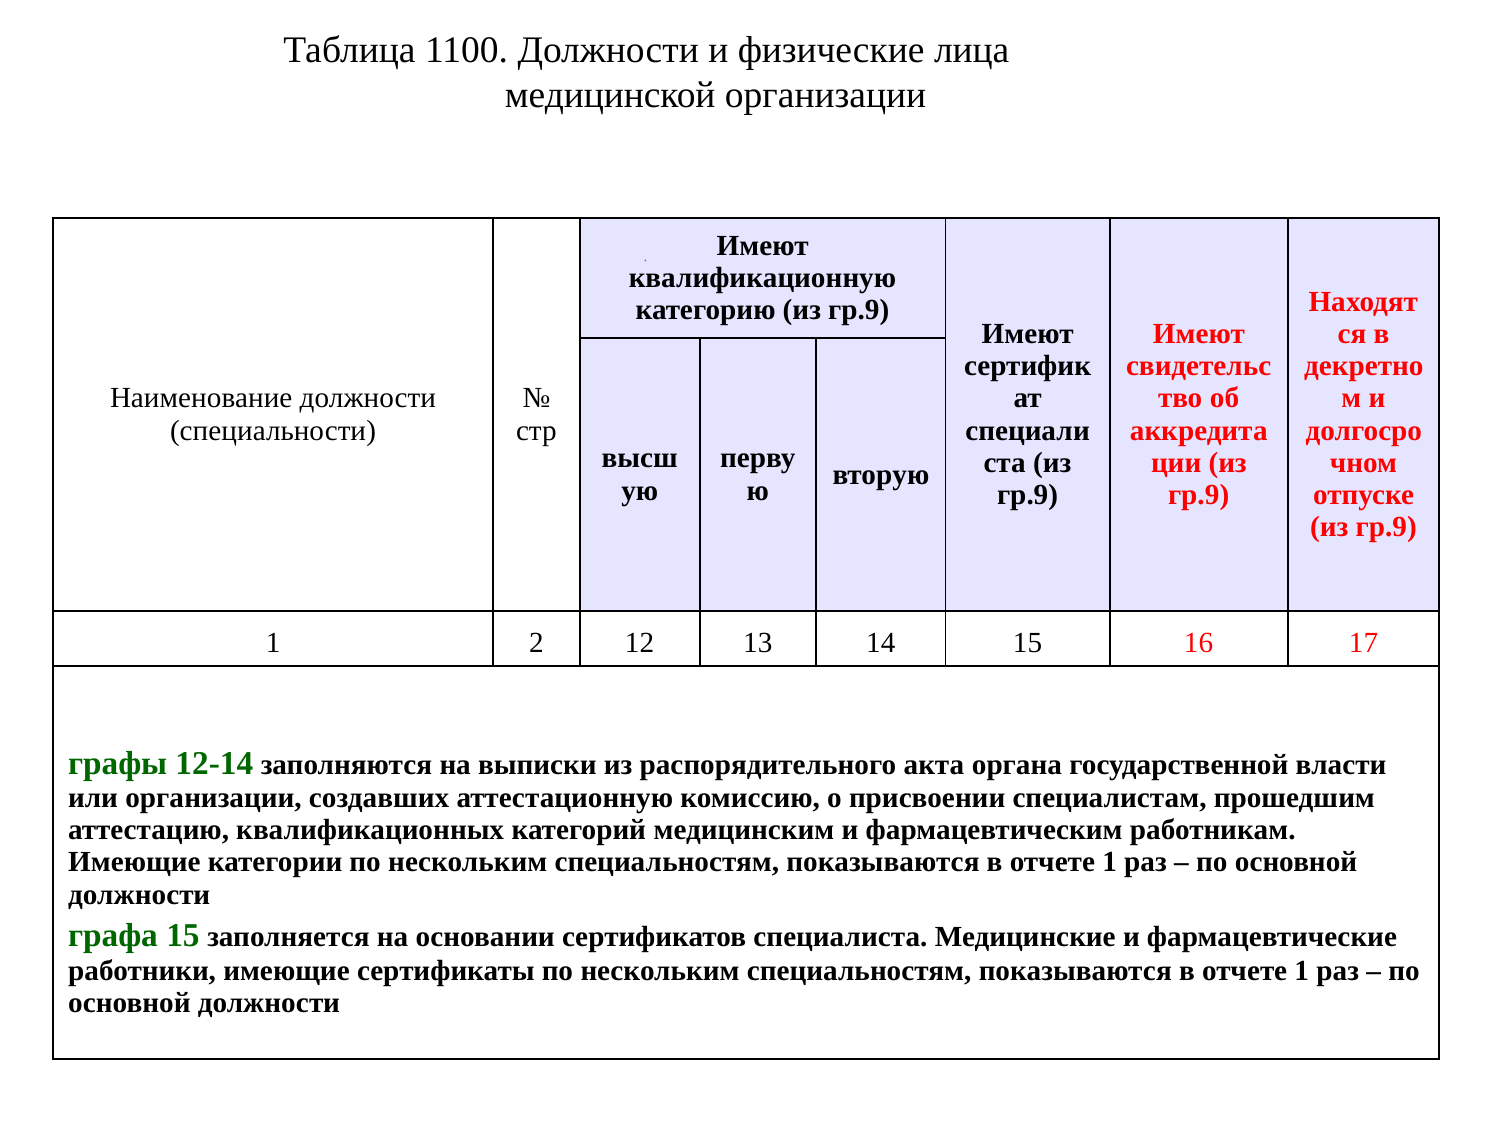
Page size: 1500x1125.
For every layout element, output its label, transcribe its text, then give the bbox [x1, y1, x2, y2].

table_cell вторую [817, 339, 945, 610]
table_cell 1 [54, 612, 492, 665]
table_header № стр [494, 219, 579, 610]
table_cell 14 [817, 612, 945, 665]
table_cell 2 [494, 612, 579, 665]
table_header Имеют квалификационную категорию (из гр.9) [581, 219, 945, 337]
table_cell высшую [581, 339, 699, 610]
table_header Находятся в декретном и долгосрочном отпуске (из гр.9) [1289, 219, 1438, 610]
table_header Имеют свидетельство об аккредитации (из гр.9) [1111, 219, 1287, 610]
table_cell 13 [701, 612, 815, 665]
table_header Имеют сертификат специалиста (из гр.9) [946, 219, 1109, 610]
table_cell 17 [1289, 612, 1438, 665]
table_header Наименование должности (специальности) [54, 219, 492, 610]
table_cell первую [701, 339, 815, 610]
table_cell 15 [946, 612, 1109, 665]
table_cell графы 12-14 заполняются на выписки из распорядительного акта органа государственной власти или организации, создавших аттестационную комиссию, о присвоении специалистам, прошедшим аттестацию, квалификационных категорий медицинским и фармацевтическим работникам. Имеющие категории по нескольким специальностям, показываются в отчете 1 раз – по основной должности графа 15 заполняется на основании сертификатов специалиста. Медицинские и фармацевтические работники, имеющие сертификаты по нескольким специальностям, показываются в отчете 1 раз – по основной должности [54, 667, 1438, 1058]
table_cell 12 [581, 612, 699, 665]
table_cell 16 [1111, 612, 1287, 665]
text_box Таблица 1100. Должности и физические лица медицинской организации [206, 26, 1088, 114]
